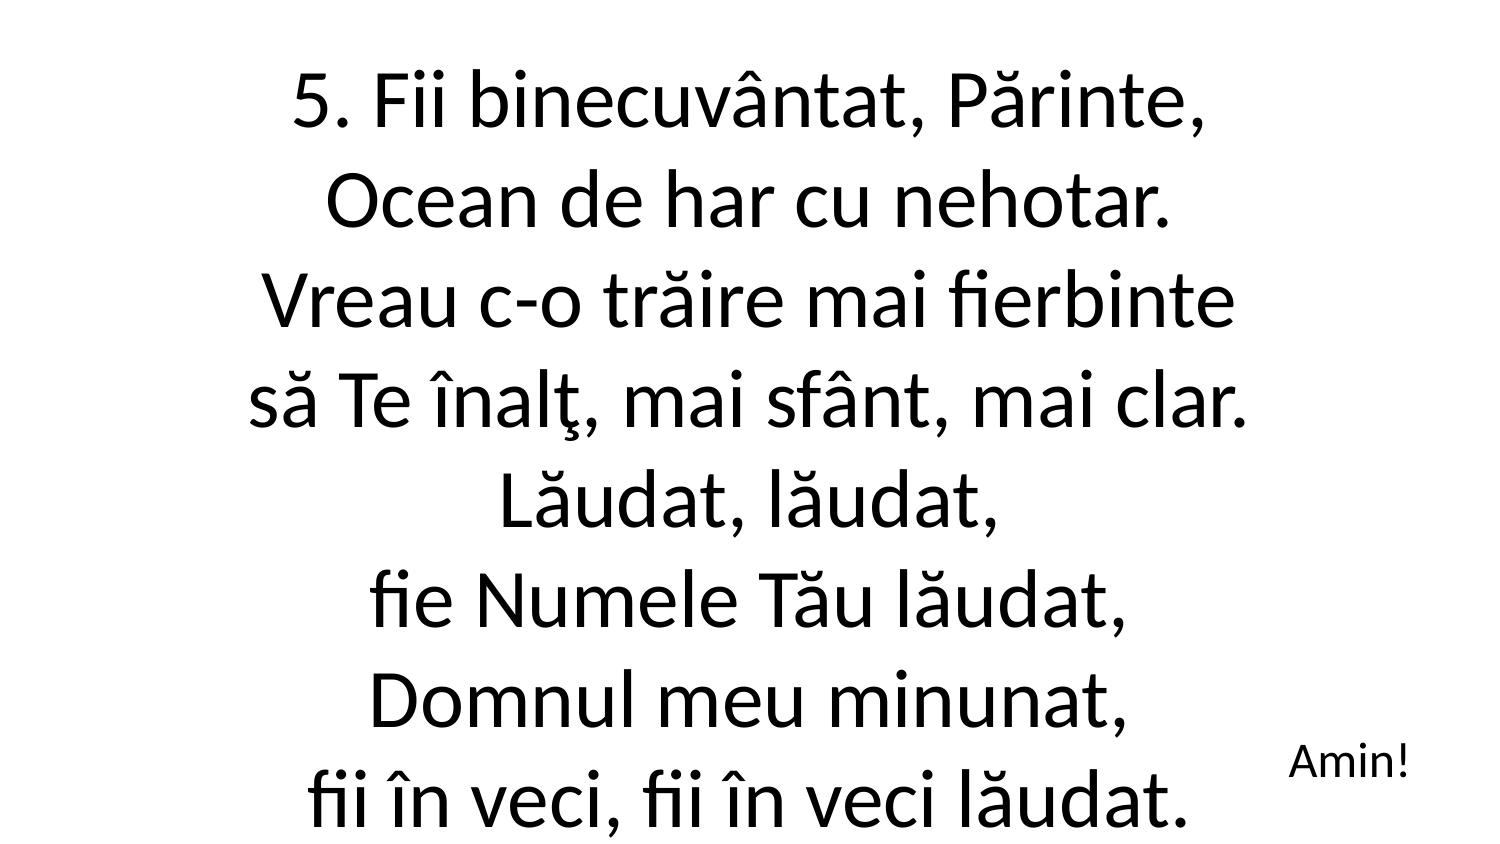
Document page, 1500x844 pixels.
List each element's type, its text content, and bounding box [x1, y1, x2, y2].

text_box 5. Fii binecuvântat, Părinte, Ocean de har cu nehotar. Vreau c-o trăire mai fierbinte să Te înalţ, mai sfânt, mai clar. Lăudat, lăudat, fie Numele Tău lăudat, Domnul meu minunat, fii în veci, fii în veci lăudat. [232, 0, 1268, 844]
text_box Amin! [1273, 674, 1427, 795]
